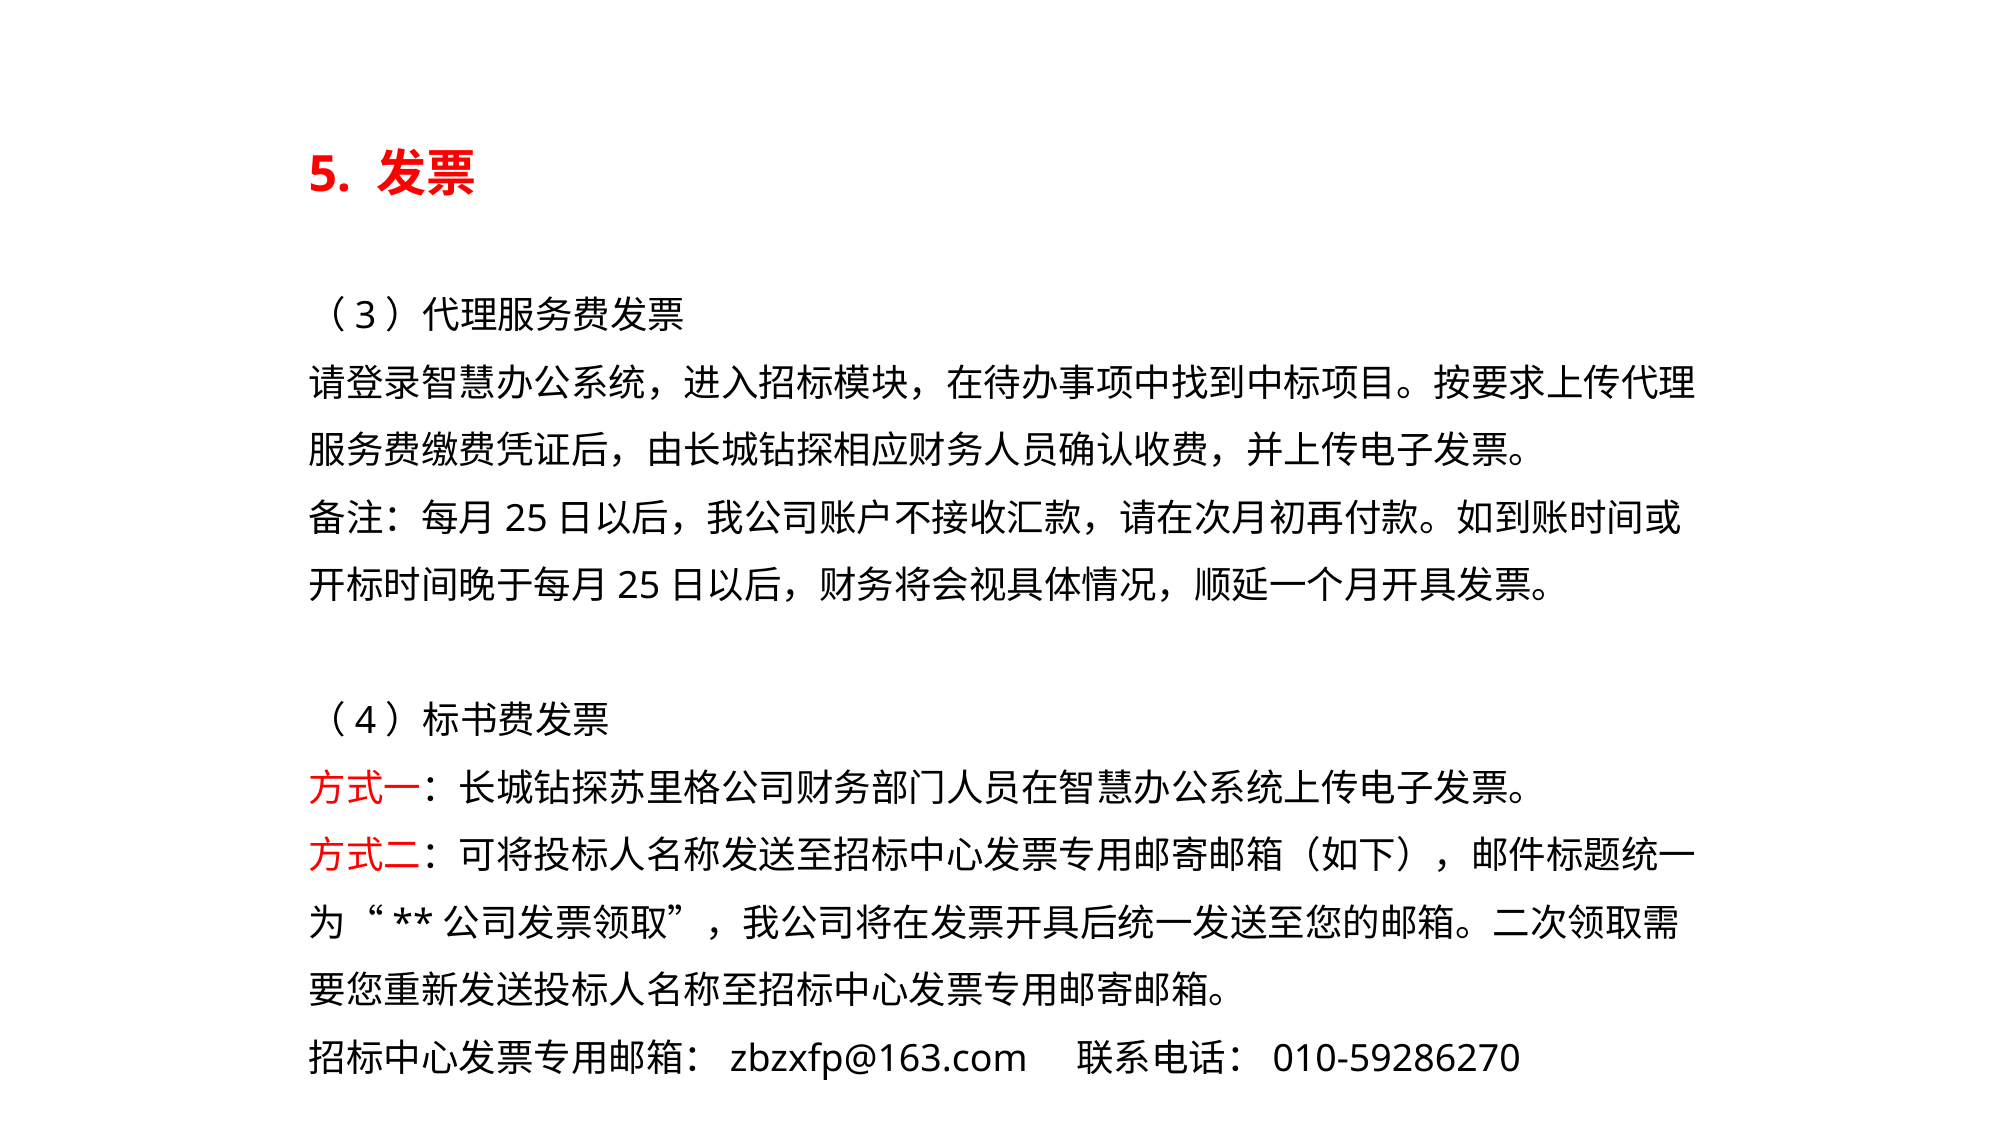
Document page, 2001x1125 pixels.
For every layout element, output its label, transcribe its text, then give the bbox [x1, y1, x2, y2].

text_box 5. 发票 （3）代理服务费发票 请登录智慧办公系统，进入招标模块，在待办事项中找到中标项目。按要求上传代理服务费缴费凭证后，由长城钻探相应财务人员确认收费，并上传电子发票。 备注：每月25日以后，我公司账户不接收汇款，请在次月初再付款。如到账时间或开标时间晚于每月25日以后，财务将会视具体情况，顺延一个月开具发票。 （4）标书费发票 方式一：长城钻探苏里格公司财务部门人员在智慧办公系统上传电子发票。 方式二：可将投标人名称发送至招标中心发票专用邮寄邮箱（如下），邮件标题统一为“**公司发票领取”，我公司将在发票开具后统一发送至您的邮箱。二次领取需要您重新发送投标人名称至招标中心发票专用邮寄邮箱。 招标中心发票专用邮箱：zbzxfp@163.com 联系电话：010-59286270 [293, 103, 1724, 1086]
